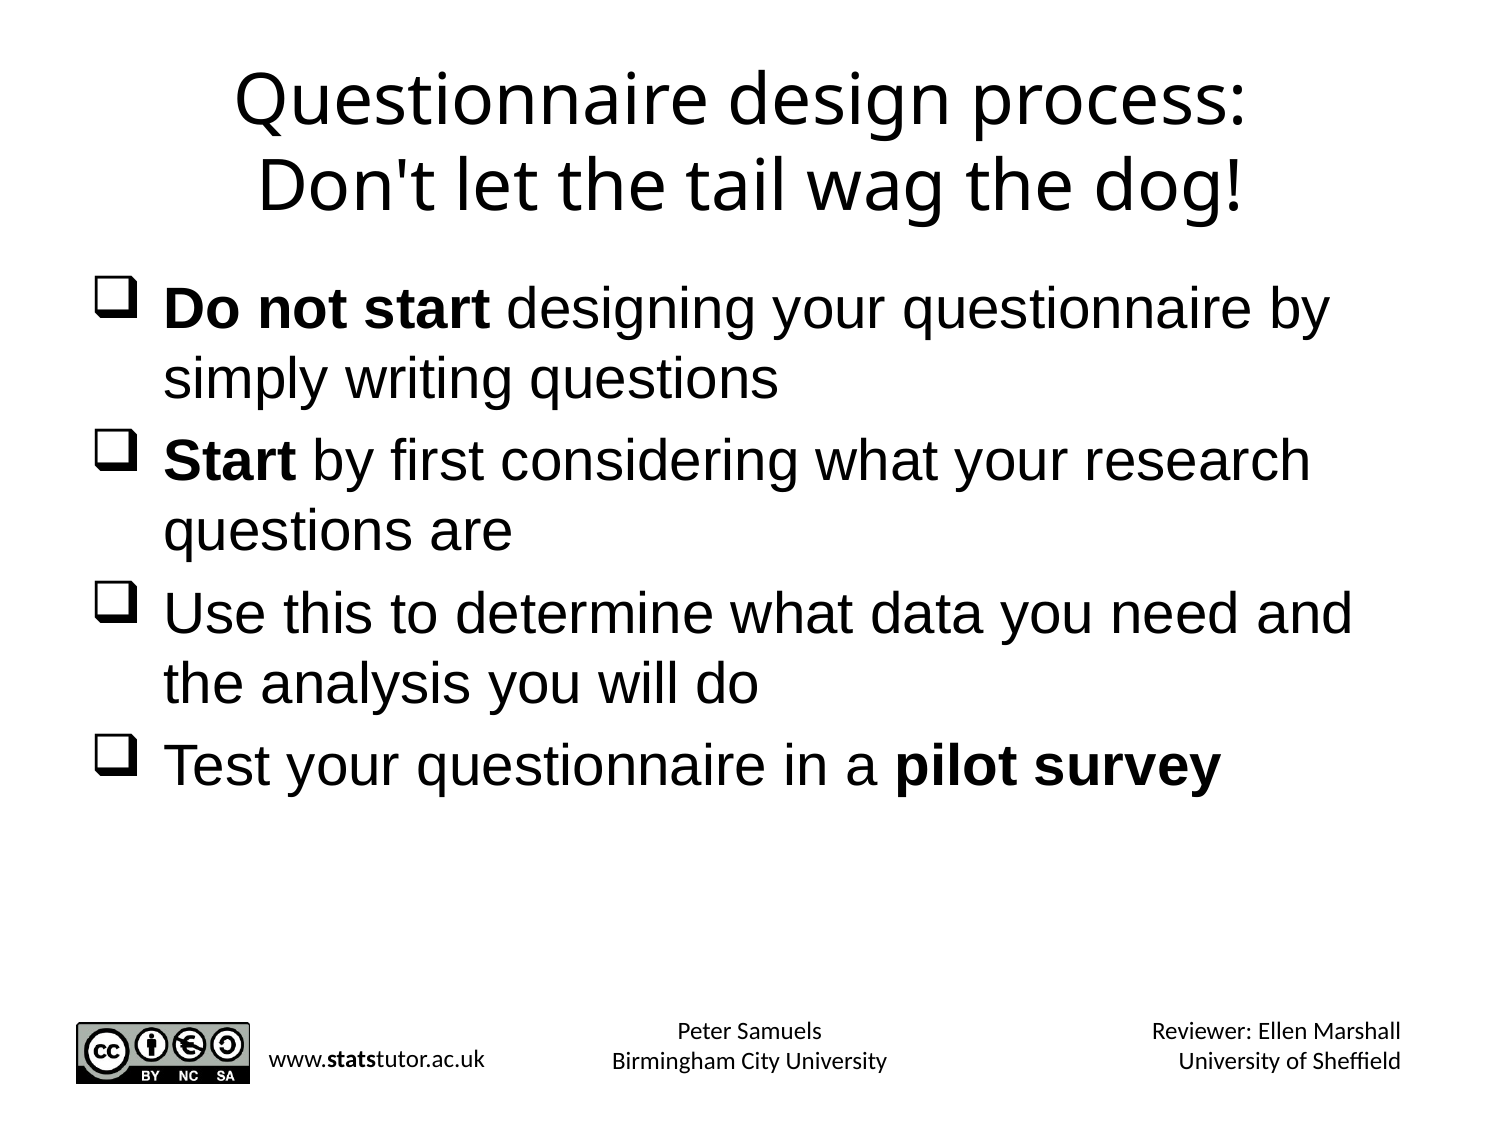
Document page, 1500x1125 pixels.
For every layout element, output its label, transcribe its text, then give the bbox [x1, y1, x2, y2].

text_box Reviewer: Ellen Marshall University of Sheffield [1038, 1007, 1417, 1083]
list Do not start designing your questionnaire by simply writing questions Start by first considering what your research questions are Use this to determine what data you need and the analysis you will do Test your questionnaire in a pilot survey [75, 262, 1425, 1005]
text_box Peter Samuels Birmingham City University [549, 1007, 951, 1083]
picture [76, 1022, 251, 1084]
title Questionnaire design process: Don't let the tail wag the dog! [75, 45, 1425, 233]
text_box www.statstutor.ac.uk [254, 1035, 526, 1080]
